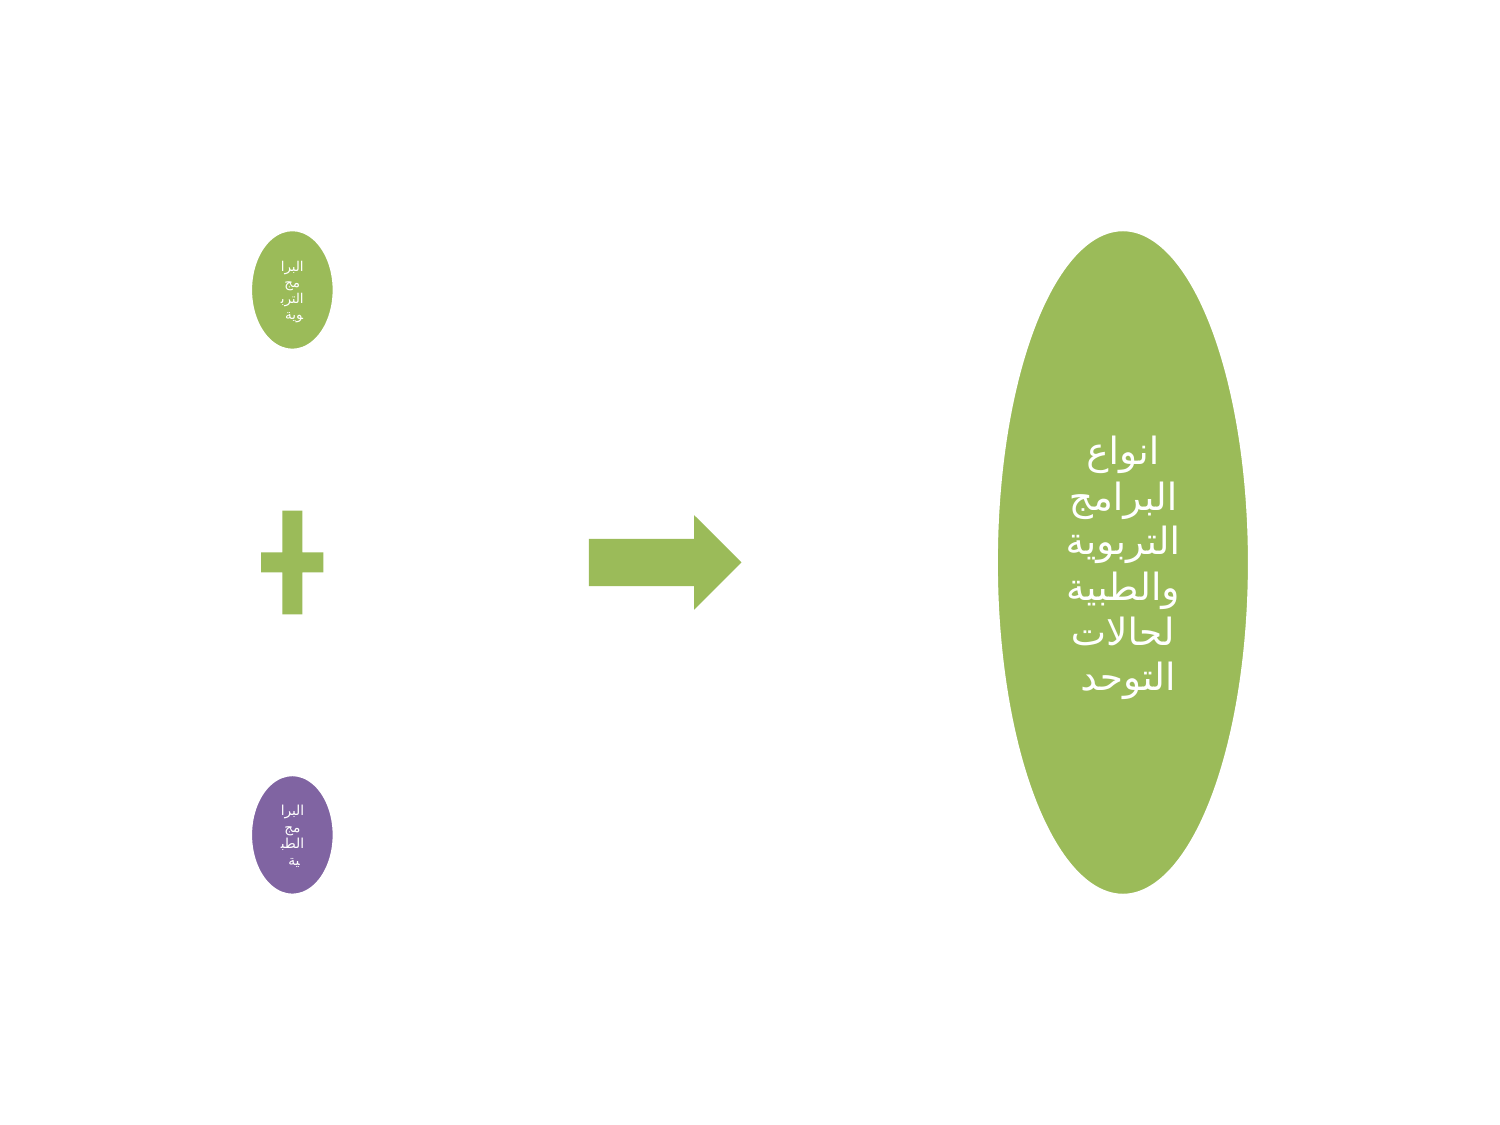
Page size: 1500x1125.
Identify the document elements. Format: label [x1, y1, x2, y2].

text_box [249, 228, 1251, 897]
